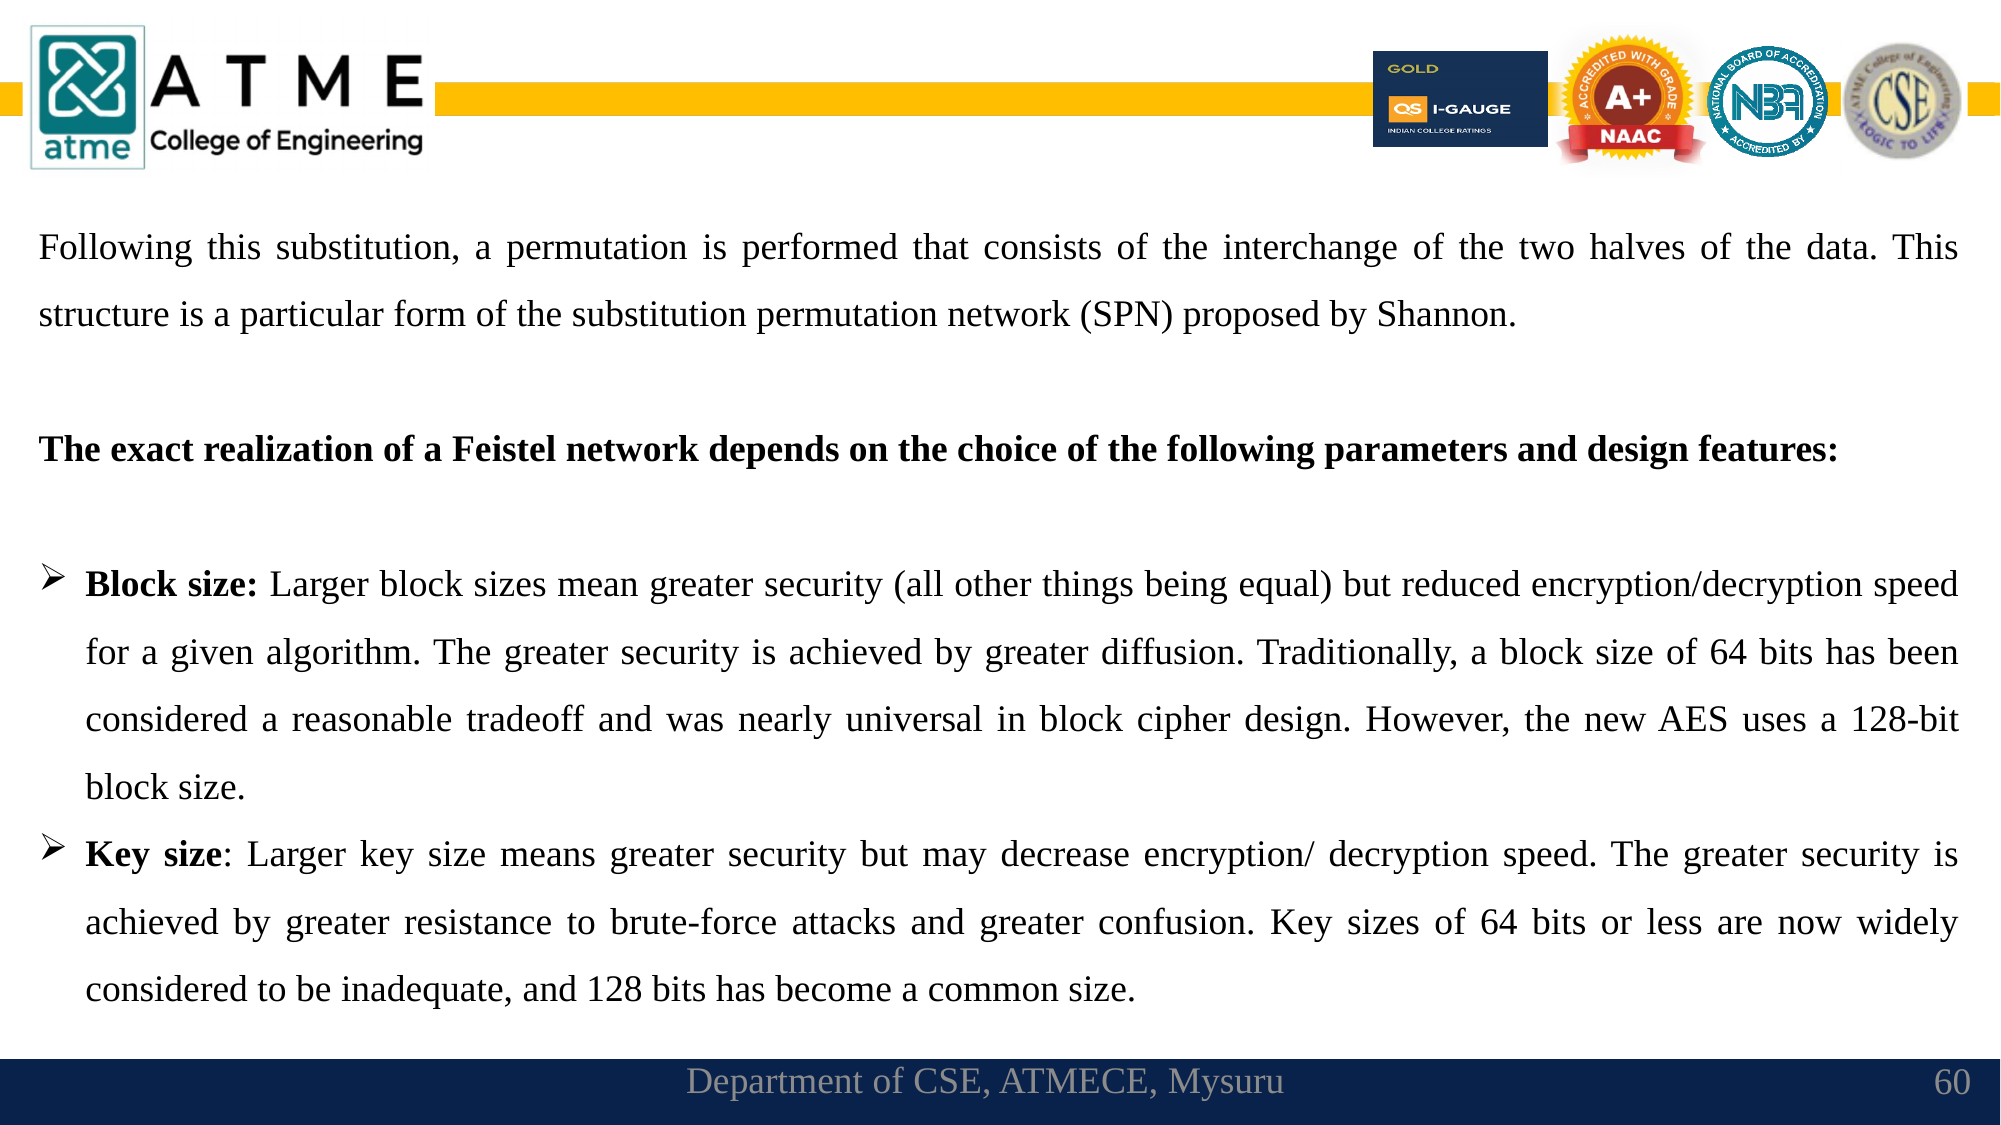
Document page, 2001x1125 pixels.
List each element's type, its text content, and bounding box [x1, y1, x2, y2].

picture [1840, 26, 1968, 176]
text_box Following this substitution, a permutation is performed that consists of the interchange of the two halves of the data. This structure is a particular form of the substitution permutation network (SPN) proposed by Shannon. The exact realization of a Feistel network depends on the choice of the following parameters and design features: Block size: Larger block sizes mean greater security (all other things being equal) but reduced encryption/decryption speed for a given algorithm. The greater security is achieved by greater diffusion. Traditionally, a block size of 64 bits has been considered a reasonable tradeoff and was nearly universal in block cipher design. However, the new AES uses a 128-bit block size. Key size: Larger key size means greater security but may decrease encryption/ decryption speed. The greater security is achieved by greater resistance to brute-force attacks and greater confusion. Key sizes of 64 bits or less are now widely considered to be inadequate, and 128 bits has become a common size. [23, 191, 1977, 1017]
picture [22, 15, 435, 178]
slide_number 60 [1511, 1057, 1972, 1103]
footer Department of CSE, ATMECE, Mysuru [501, 1056, 1470, 1102]
picture [1373, 20, 1828, 180]
picture [0, 1059, 2001, 1125]
